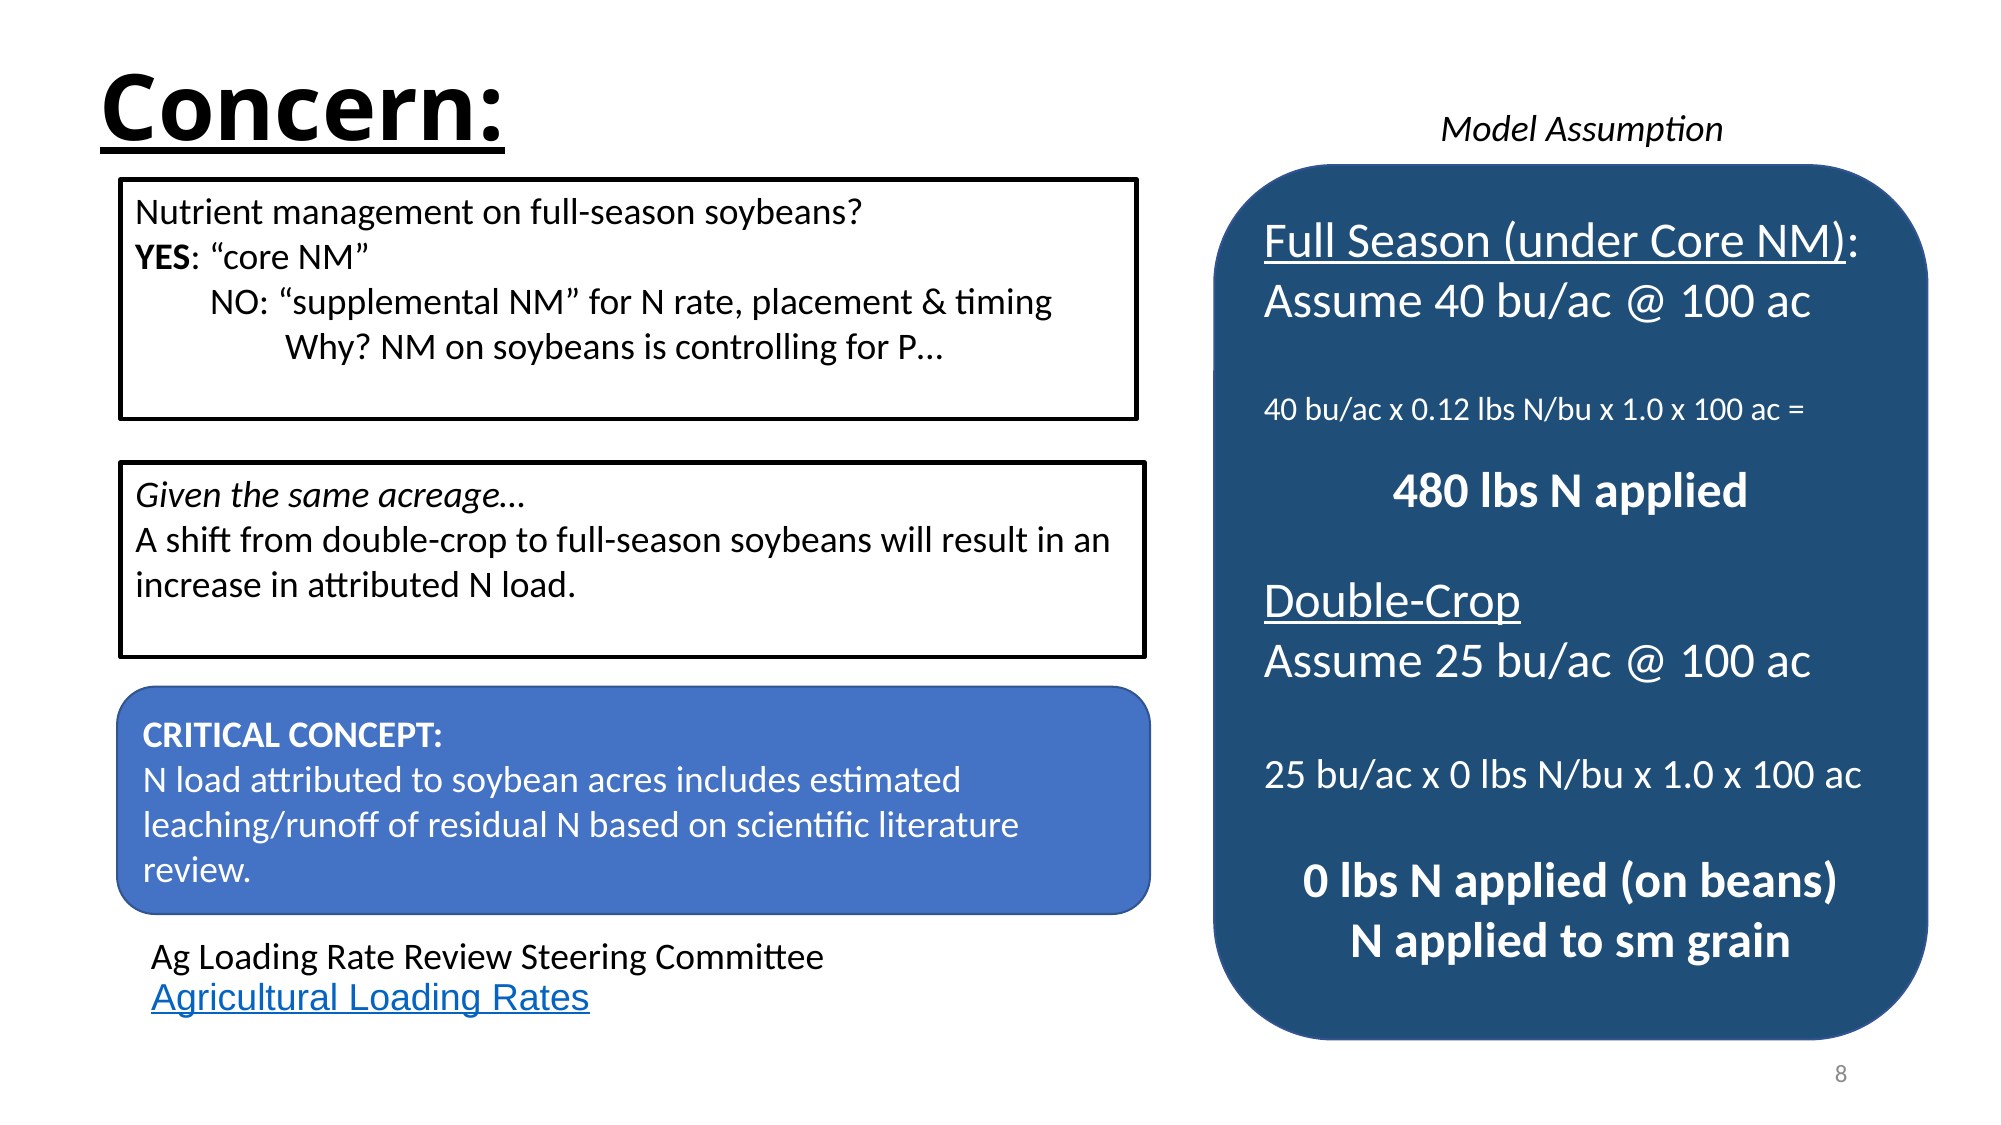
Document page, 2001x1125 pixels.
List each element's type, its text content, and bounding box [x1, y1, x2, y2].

text_box Given the same acreage… A shift from double-crop to full-season soybeans will result in an increase in attributed N load. [120, 462, 1145, 657]
text_box Model Assumption [1425, 97, 1782, 157]
text_box Agricultural Loading Rates [136, 985, 605, 1026]
text_box Nutrient management on full-season soybeans? YES: “core NM” NO: “supplemental NM” for N rate, placement & timing Why? NM on soybeans is controlling for P… [120, 179, 1137, 420]
text_box Ag Loading Rate Review Steering Committee [136, 924, 866, 985]
title Concern: [84, 34, 1810, 188]
slide_number 8 [1412, 1042, 1863, 1103]
text_box CRITICAL CONCEPT: N load attributed to soybean acres includes estimated leaching/runoff of residual N based on scientific literature review. [116, 685, 1152, 916]
text_box Full Season (under Core NM): Assume 40 bu/ac @ 100 ac 40 bu/ac x 0.12 lbs N/bu x 1.0 x 100 ac = 480 lbs N applied Double-Crop Assume 25 bu/ac @ 100 ac 25 bu/ac x 0 lbs N/bu x 1.0 x 100 ac 0 lbs N applied (on beans) N applied to sm grain [1213, 164, 1929, 1041]
